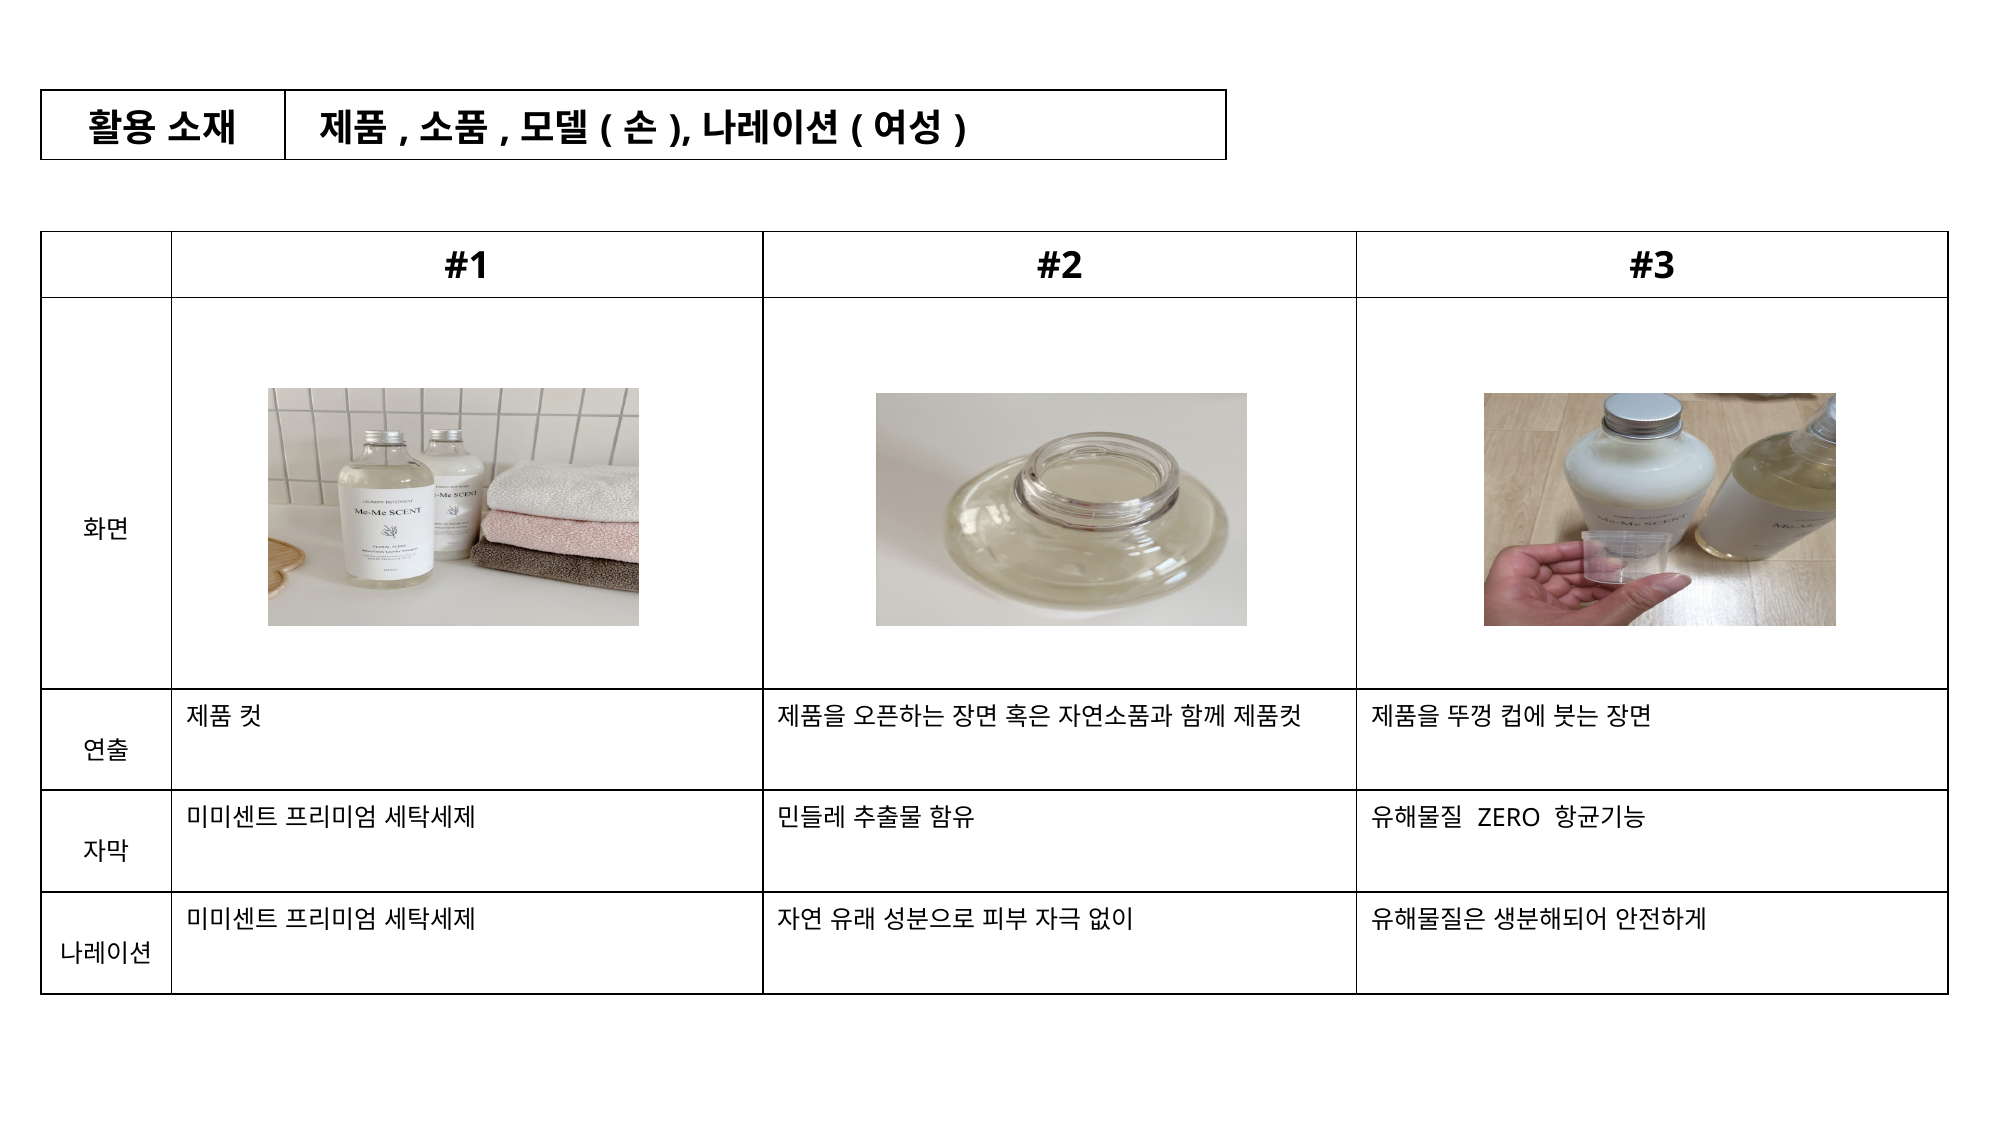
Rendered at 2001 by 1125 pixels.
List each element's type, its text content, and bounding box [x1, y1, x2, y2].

table_cell 자연 유래 성분으로 피부 자극 없이 [764, 893, 1356, 993]
table_header #1 [172, 232, 762, 297]
picture [268, 388, 639, 626]
table_cell 민들레 추출물 함유 [764, 791, 1356, 891]
table_cell 제품을 오픈하는 장면 혹은 자연소품과 함께 제품컷 [764, 690, 1356, 789]
table_cell 제품 컷 [172, 690, 762, 789]
table_cell [172, 298, 762, 688]
table_cell [764, 298, 1356, 688]
table_cell 미미센트 프리미엄 세탁세제 [172, 791, 762, 891]
table_cell 연출 [42, 690, 171, 789]
table_cell 자막 [42, 791, 171, 891]
table_cell [1357, 298, 1947, 688]
table_cell 화면 [42, 298, 171, 688]
table_cell 제품을 뚜껑 컵에 붓는 장면 [1357, 690, 1947, 789]
table_cell 유해물질은 생분해되어 안전하게 [1357, 893, 1947, 993]
table_header #3 [1357, 232, 1947, 297]
picture [876, 393, 1247, 626]
table_header [42, 232, 171, 297]
picture [1484, 393, 1836, 626]
table_header #2 [764, 232, 1356, 297]
table_cell 나레이션 [42, 893, 171, 993]
table_cell 유해물질 ZERO 항균기능 [1357, 791, 1947, 891]
table_header 제품,소품,모델(손),나레이션(여성) [286, 91, 1225, 159]
table_cell 미미센트 프리미엄 세탁세제 [172, 893, 762, 993]
table_header 활용 소재 [42, 91, 284, 159]
